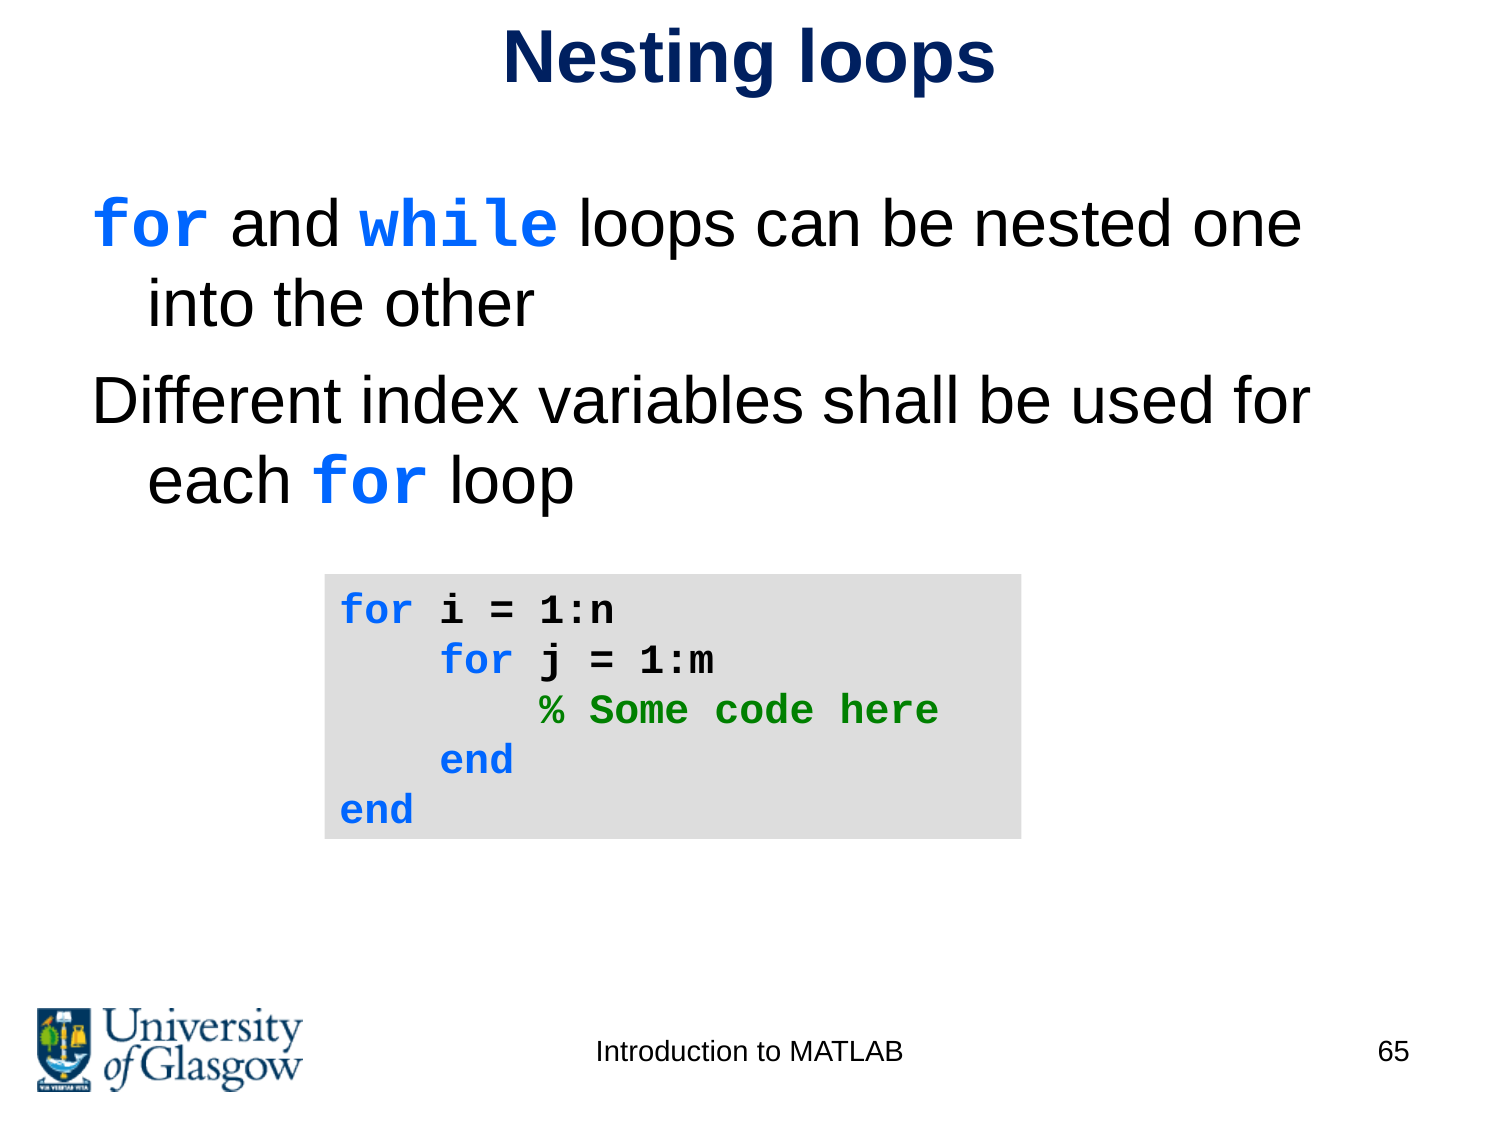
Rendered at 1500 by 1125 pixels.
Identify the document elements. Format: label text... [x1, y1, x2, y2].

title Nesting loops [0, 0, 1500, 126]
picture [37, 1008, 303, 1092]
list for and while loops can be nested one into the other Different index variables shall be used for each for loop [76, 172, 1427, 916]
slide_number 65 [1074, 1024, 1425, 1103]
text_box for i = 1:n for j = 1:m % Some code here end end [324, 574, 1022, 839]
footer Introduction to MATLAB [512, 1024, 988, 1103]
